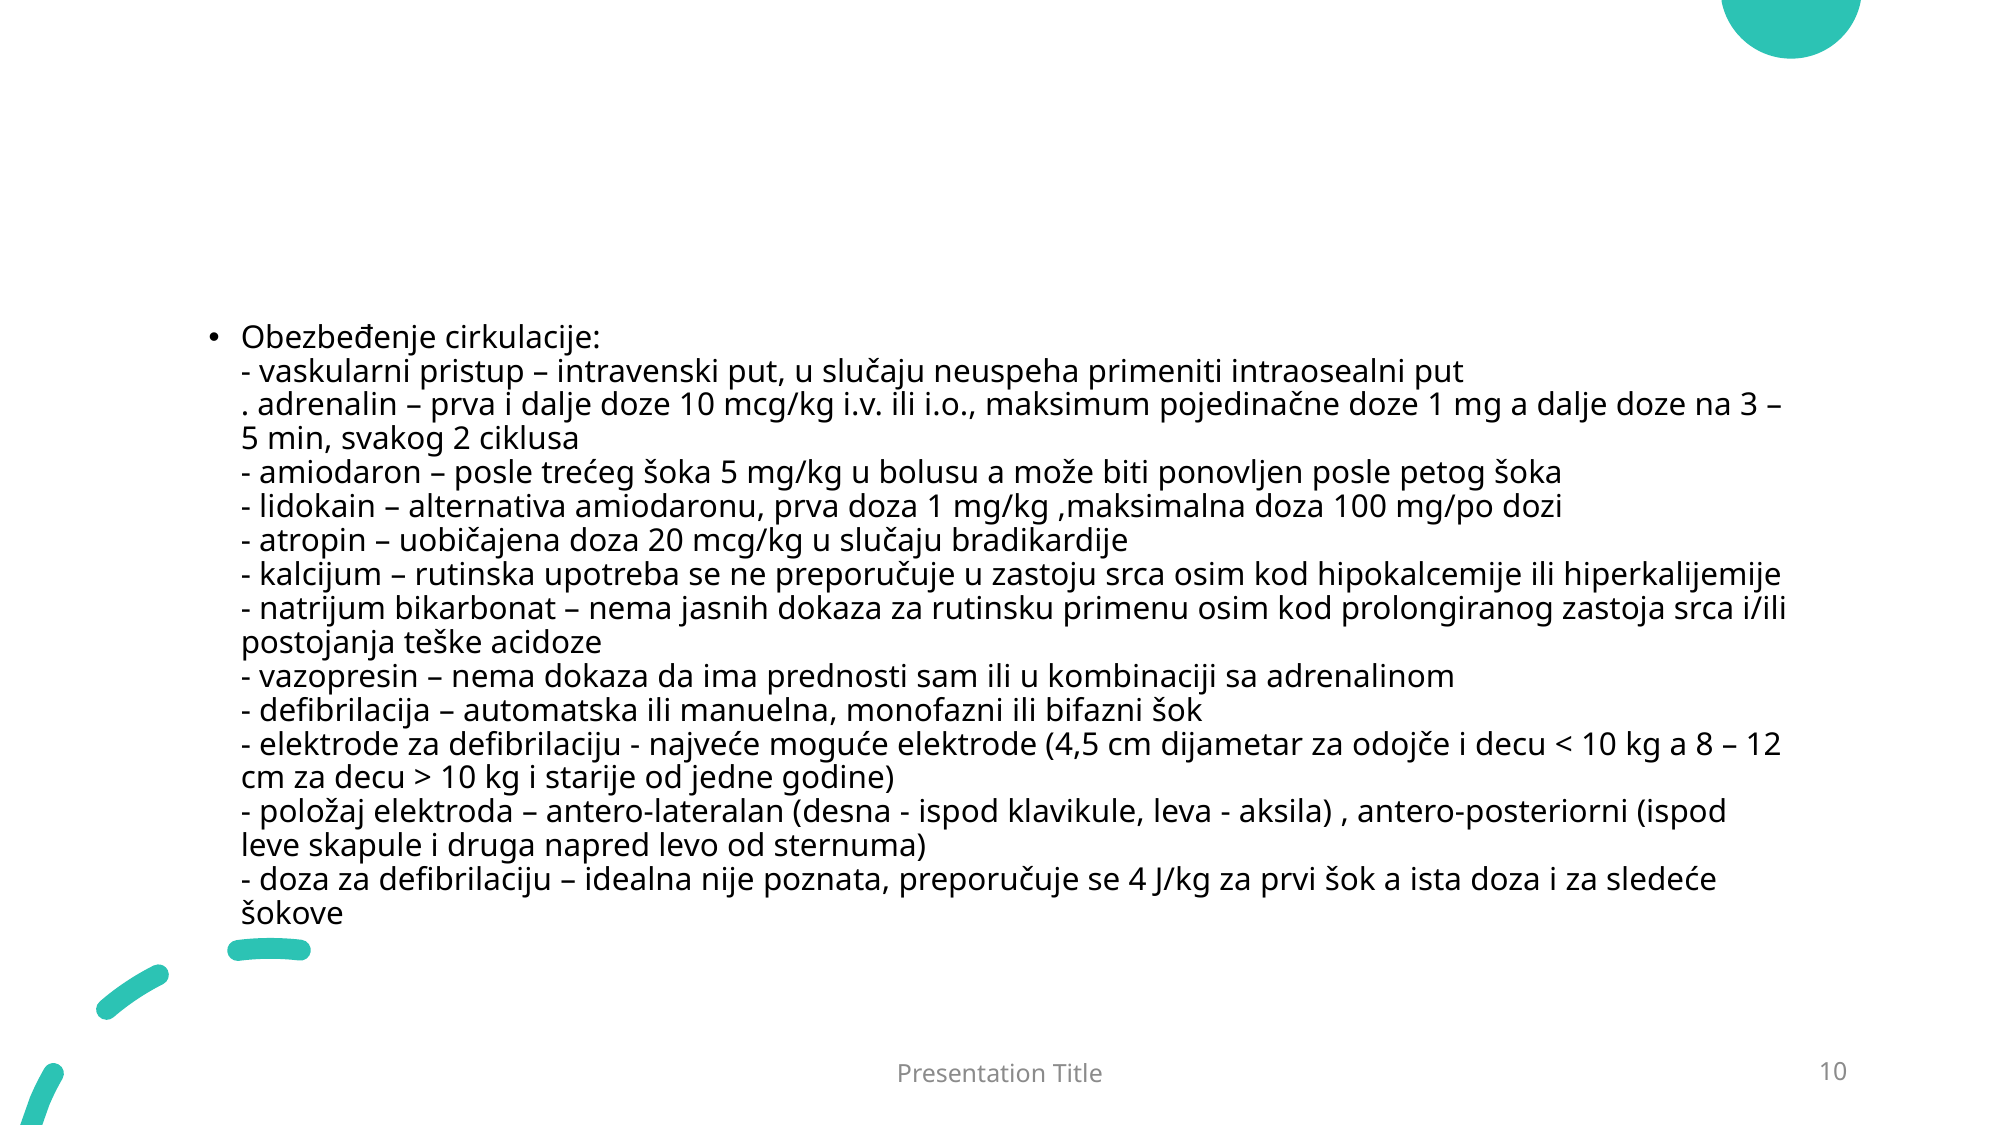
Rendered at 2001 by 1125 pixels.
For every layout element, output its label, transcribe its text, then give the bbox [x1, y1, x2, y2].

footer Presentation Title [662, 1042, 1338, 1103]
slide_number 10 [1412, 1042, 1863, 1103]
list Obezbeđenje cirkulacije: - vaskularni pristup – intravenski put, u slučaju neuspeha primeniti intraosealni put . adrenalin – prva i dalje doze 10 mcg/kg i.v. ili i.o., maksimum pojedinačne doze 1 mg a dalje doze na 3 – 5 min, svakog 2 ciklusa - amiodaron – posle trećeg šoka 5 mg/kg u bolusu a može biti ponovljen posle petog šoka - lidokain – alternativa amiodaronu, prva doza 1 mg/kg ,maksimalna doza 100 mg/po dozi - atropin – uobičajena doza 20 mcg/kg u slučaju bradikardije - kalcijum – rutinska upotreba se ne preporučuje u zastoju srca osim kod hipokalcemije ili hiperkalijemije - natrijum bikarbonat – nema jasnih dokaza za rutinsku primenu osim kod prolongiranog zastoja srca i/ili postojanja teške acidoze - vazopresin – nema dokaza da ima prednosti sam ili u kombinaciji sa adrenalinom - defibrilacija – automatska ili manuelna, monofazni ili bifazni šok - elektrode za defibrilaciju - najveće moguće elektrode (4,5 cm dijametar za odojče i decu < 10 kg a 8 – 12 cm za decu > 10 kg i starije od jedne godine) - položaj elektroda – antero-lateralan (desna - ispod klavikule, leva - aksila) , antero-posteriorni (ispod leve skapule i druga napred levo od sternuma) - doza za defibrilaciju – idealna nije poznata, preporučuje se 4 J/kg za prvi šok a ista doza i za sledeće šokove [193, 313, 1806, 947]
